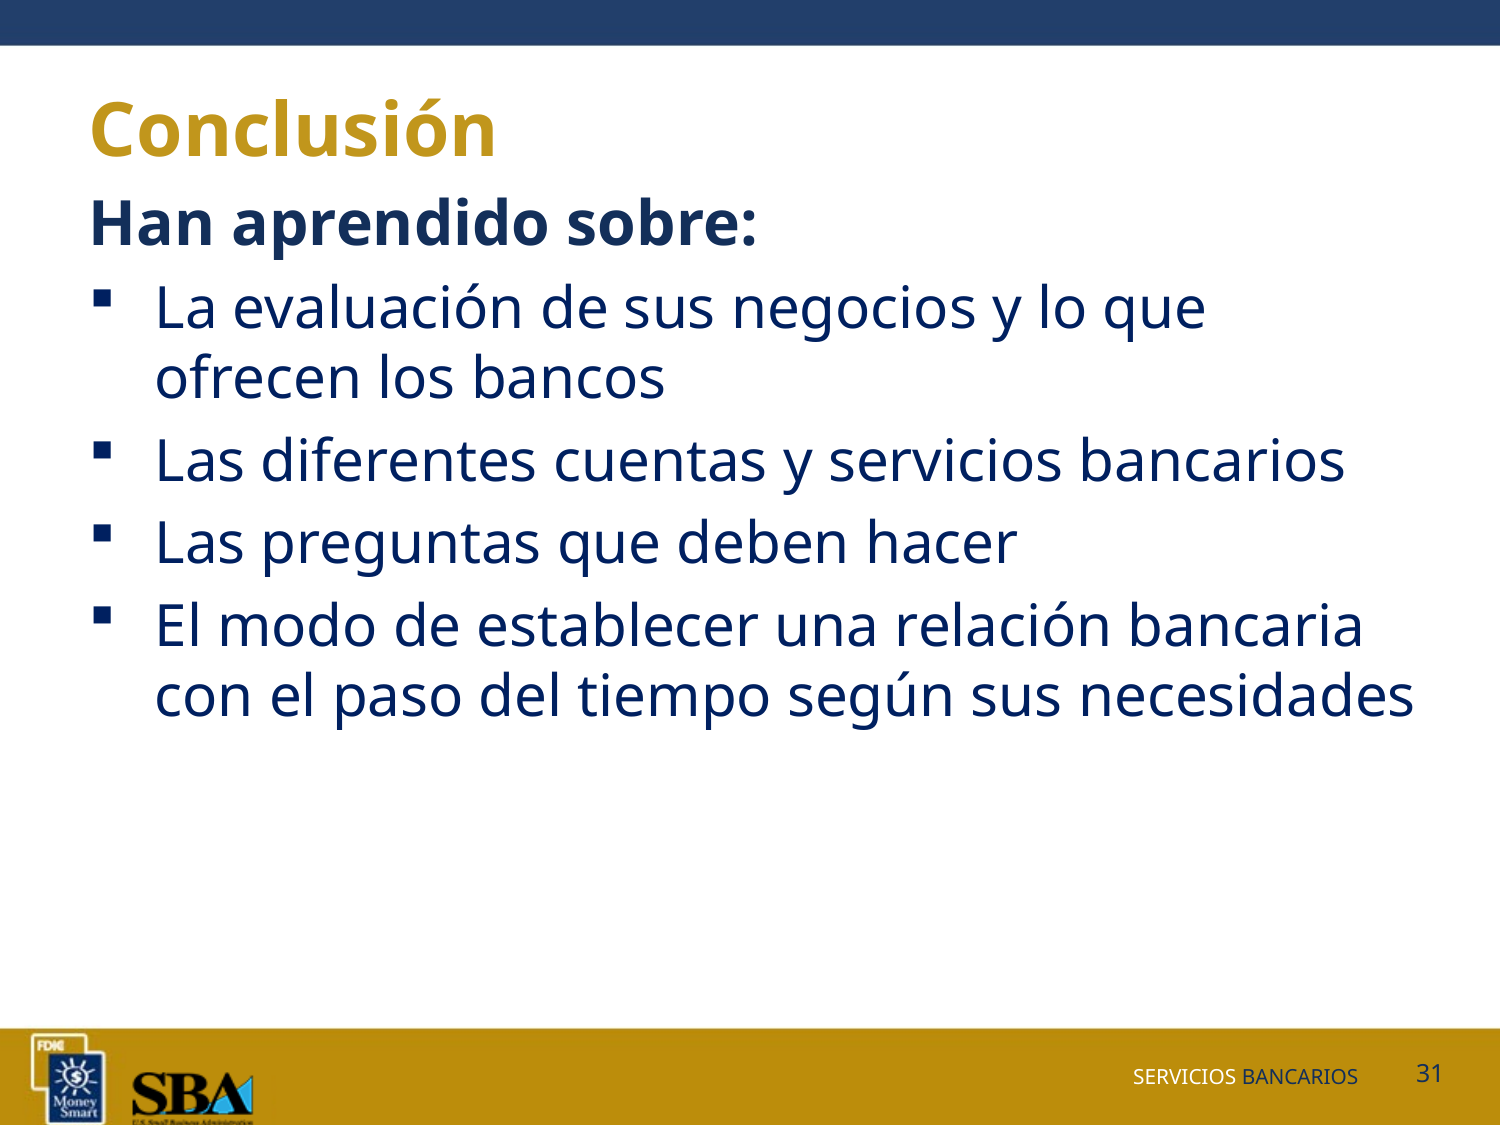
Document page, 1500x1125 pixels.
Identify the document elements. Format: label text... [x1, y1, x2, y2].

picture [0, 0, 1500, 1125]
title Conclusión [89, 81, 1439, 182]
list Han aprendido sobre: La evaluación de sus negocios y lo que ofrecen los bancos Las diferentes cuentas y servicios bancarios Las preguntas que deben hacer El modo de establecer una relación bancaria con el paso del tiempo según sus necesidades [89, 182, 1425, 883]
